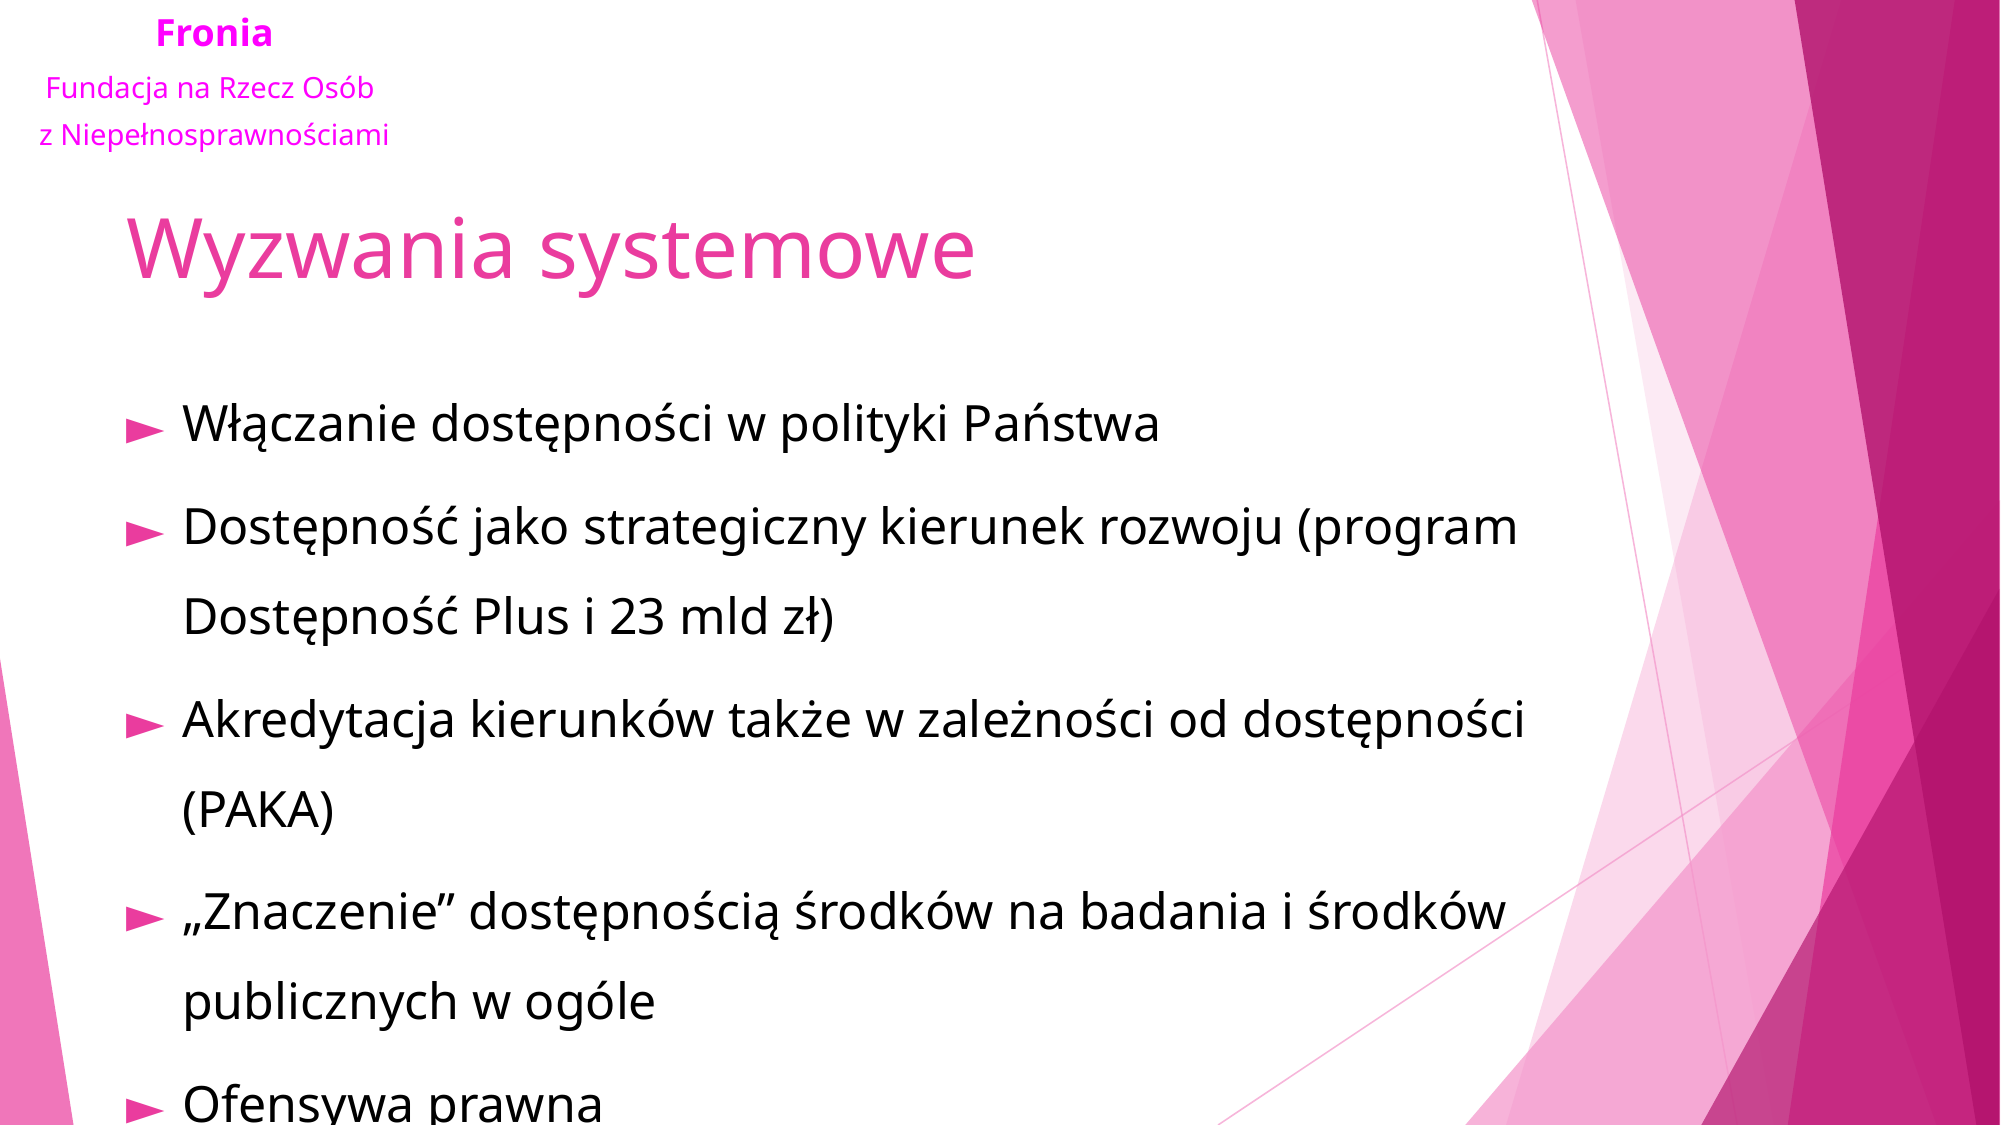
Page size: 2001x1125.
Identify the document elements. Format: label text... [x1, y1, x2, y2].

list Włączanie dostępności w polityki Państwa Dostępność jako strategiczny kierunek rozwoju (program Dostępność Plus i 23 mld zł) Akredytacja kierunków także w zależności od dostępności (PAKA) „Znaczenie” dostępnością środków na badania i środków publicznych w ogóle Ofensywa prawna [111, 354, 1610, 1125]
title Wyzwania systemowe [111, 136, 1522, 354]
